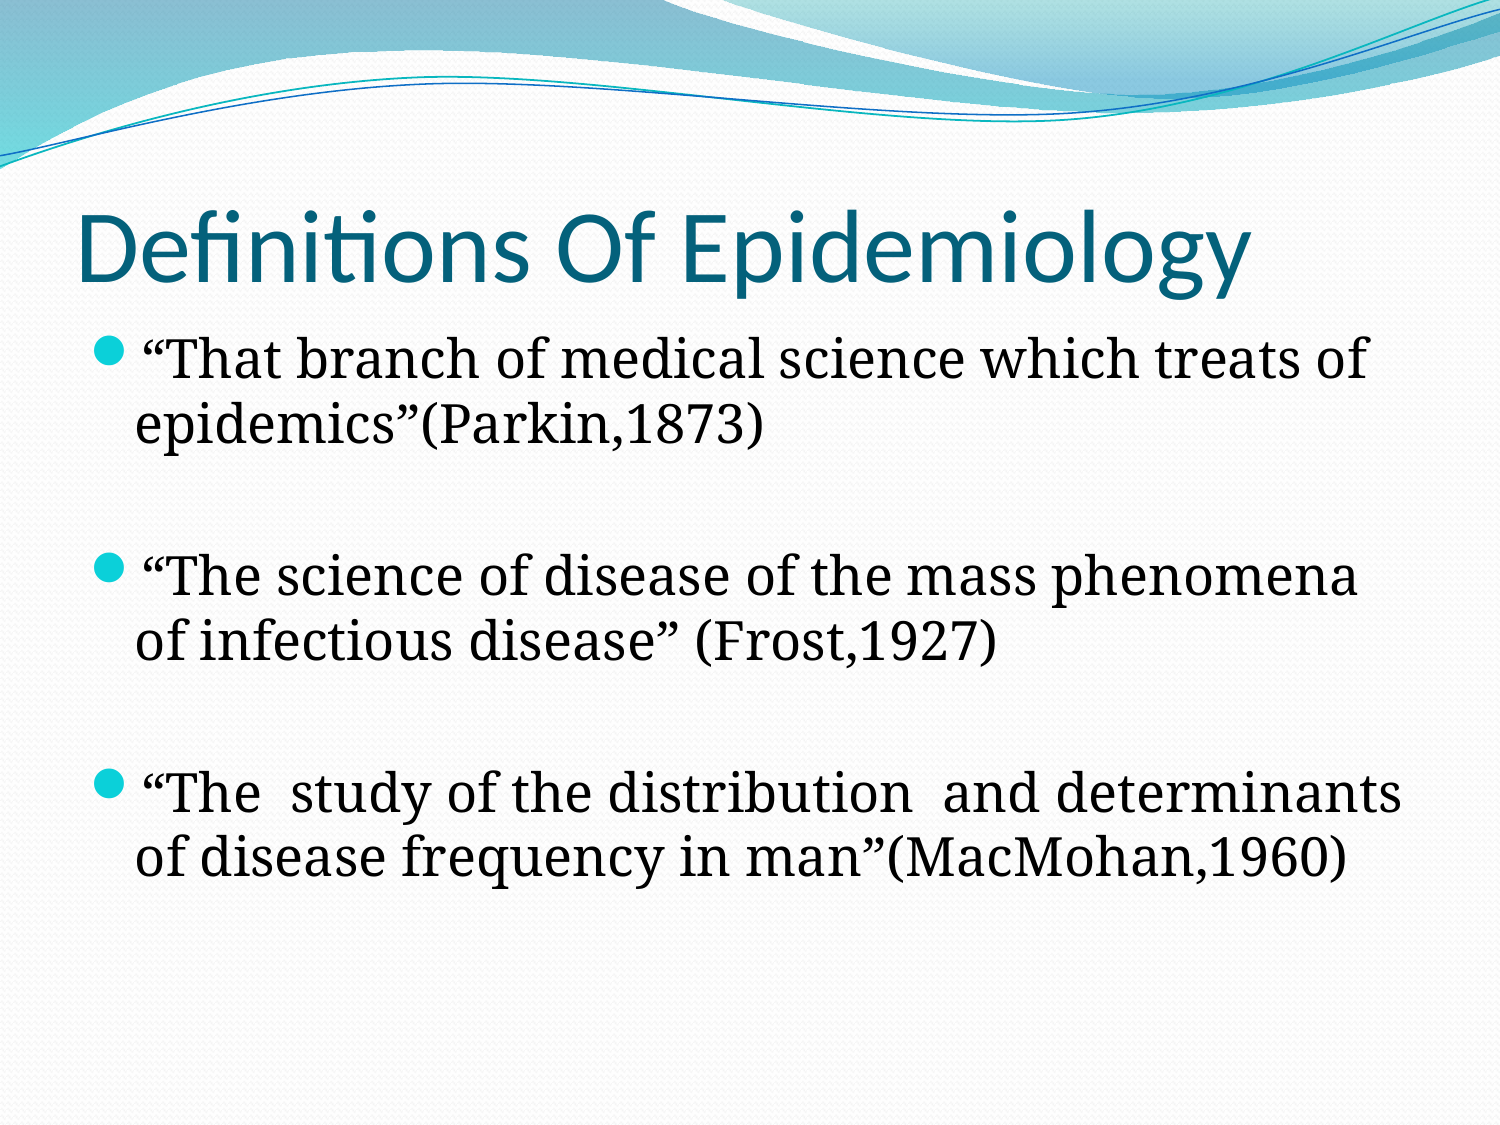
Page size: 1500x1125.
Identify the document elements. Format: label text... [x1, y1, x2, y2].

list “That branch of medical science which treats of epidemics”(Parkin,1873) “The science of disease of the mass phenomena of infectious disease” (Frost,1927) “The study of the distribution and determinants of disease frequency in man”(MacMohan,1960) [75, 317, 1425, 1038]
title Definitions Of Epidemiology [75, 115, 1425, 303]
